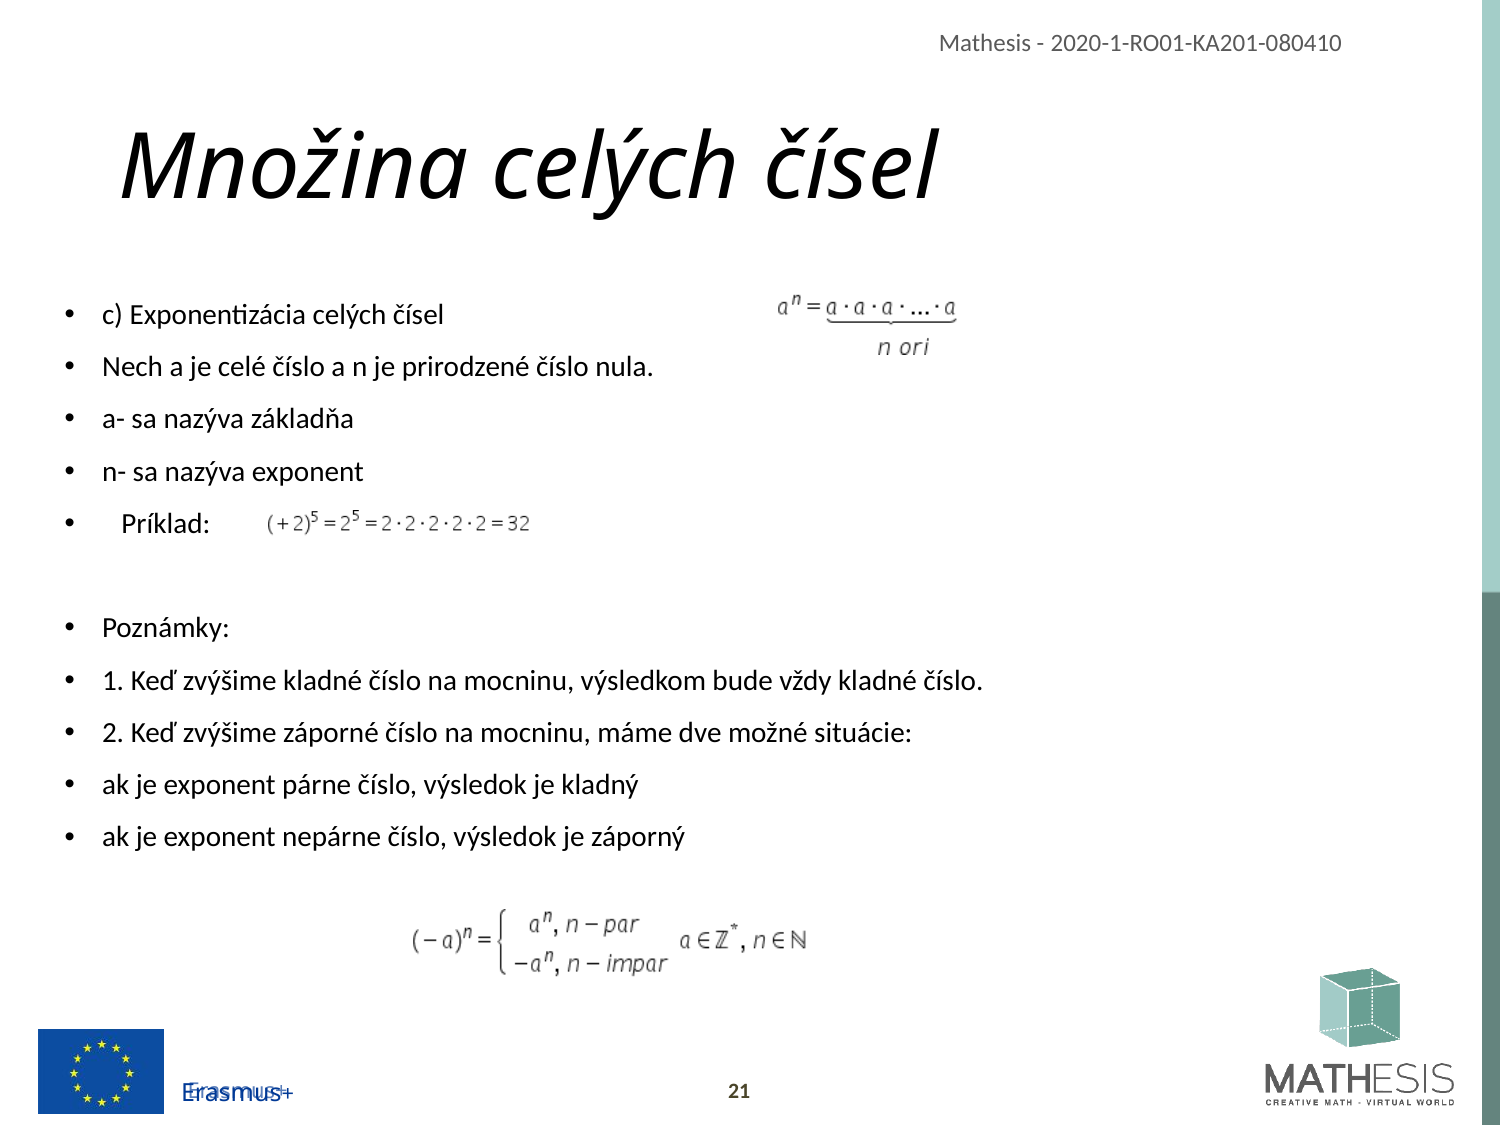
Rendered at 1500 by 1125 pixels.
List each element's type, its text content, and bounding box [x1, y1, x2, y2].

picture [38, 1029, 164, 1114]
picture [412, 909, 807, 988]
list c) Exponentizácia celých čísel Nech a je celé číslo a n je prirodzené číslo nula. a- sa nazýva základňa n- sa nazýva exponent Príklad: Poznámky: 1. Keď zvýšime kladné číslo na mocninu, výsledkom bude vždy kladné číslo. 2. Keď zvýšime záporné číslo na mocninu, máme dve možné situácie: ak je exponent párne číslo, výsledok je kladný ak je exponent nepárne číslo, výsledok je záporný [49, 291, 1108, 770]
picture [267, 510, 531, 551]
title Množina celých čísel [103, 59, 1397, 278]
picture [777, 291, 958, 355]
